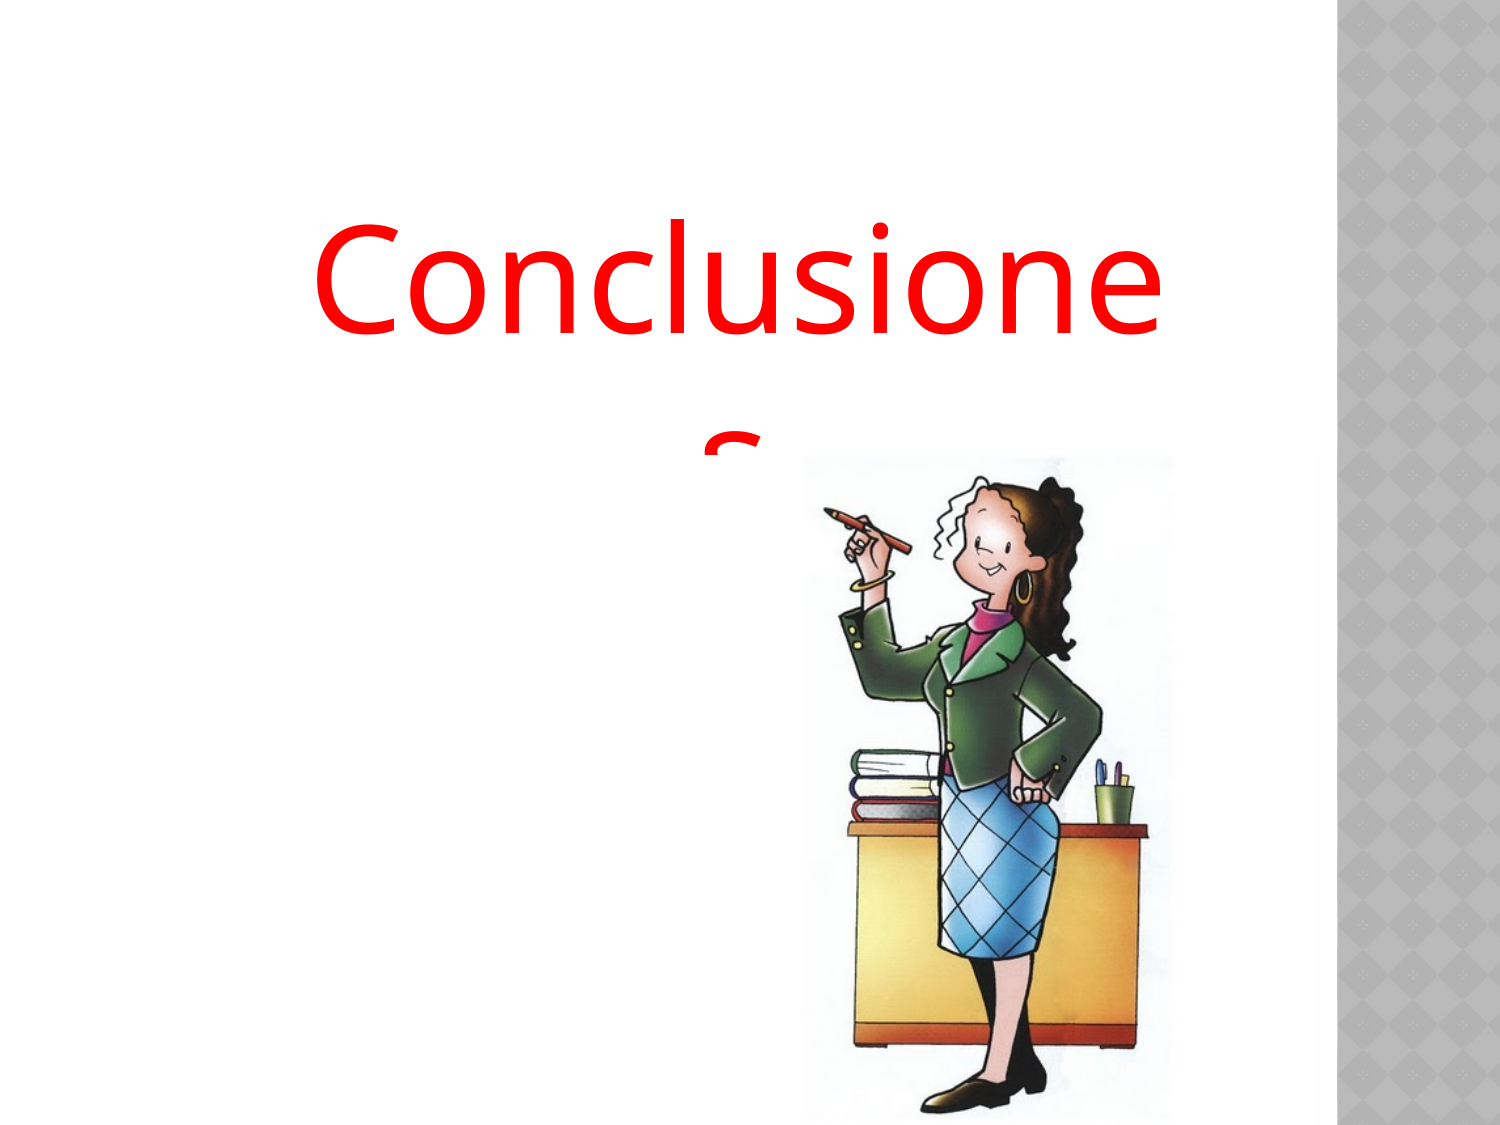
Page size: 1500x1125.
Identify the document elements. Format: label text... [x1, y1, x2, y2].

picture [655, 455, 1320, 1125]
text_box Conclusiones [257, 175, 1219, 551]
